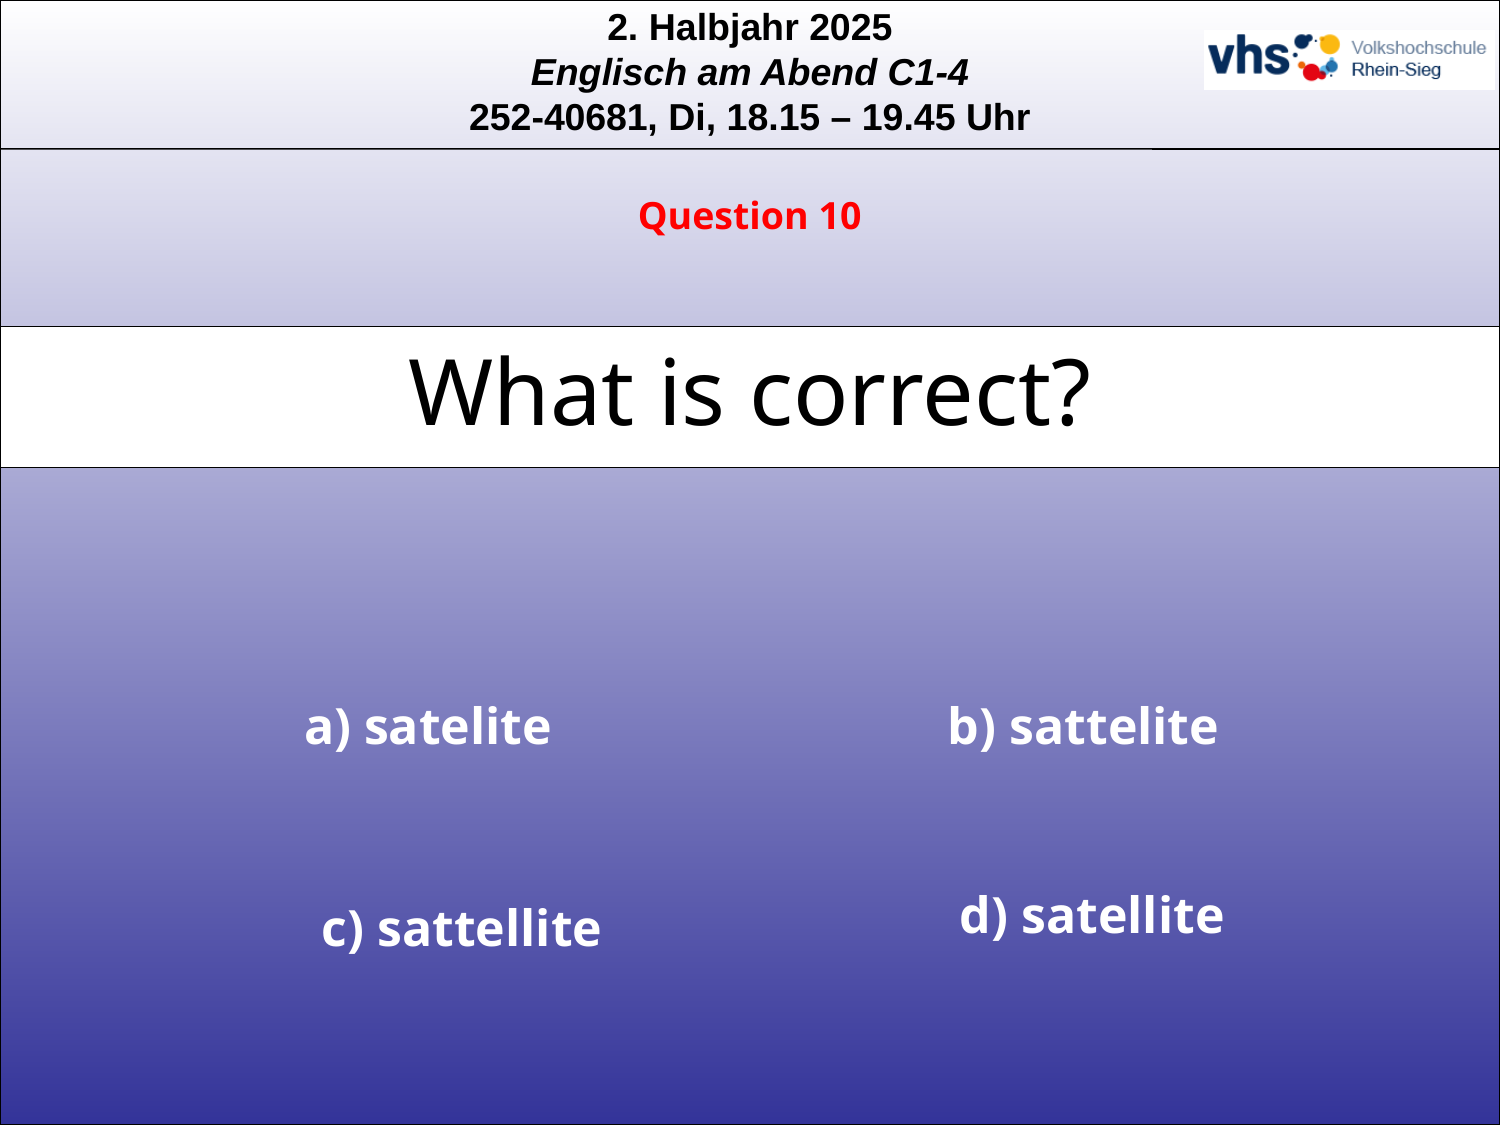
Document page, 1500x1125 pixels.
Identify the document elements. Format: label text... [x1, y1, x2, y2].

picture [1204, 30, 1495, 90]
text_box b) sattelite [933, 687, 1500, 763]
text_box c) sattellite [307, 889, 1022, 964]
text_box d) satellite [945, 876, 1500, 952]
title What is correct? [0, 326, 1500, 468]
text_box Question 10 [0, 184, 1500, 245]
text_box a) satelite [289, 687, 851, 763]
